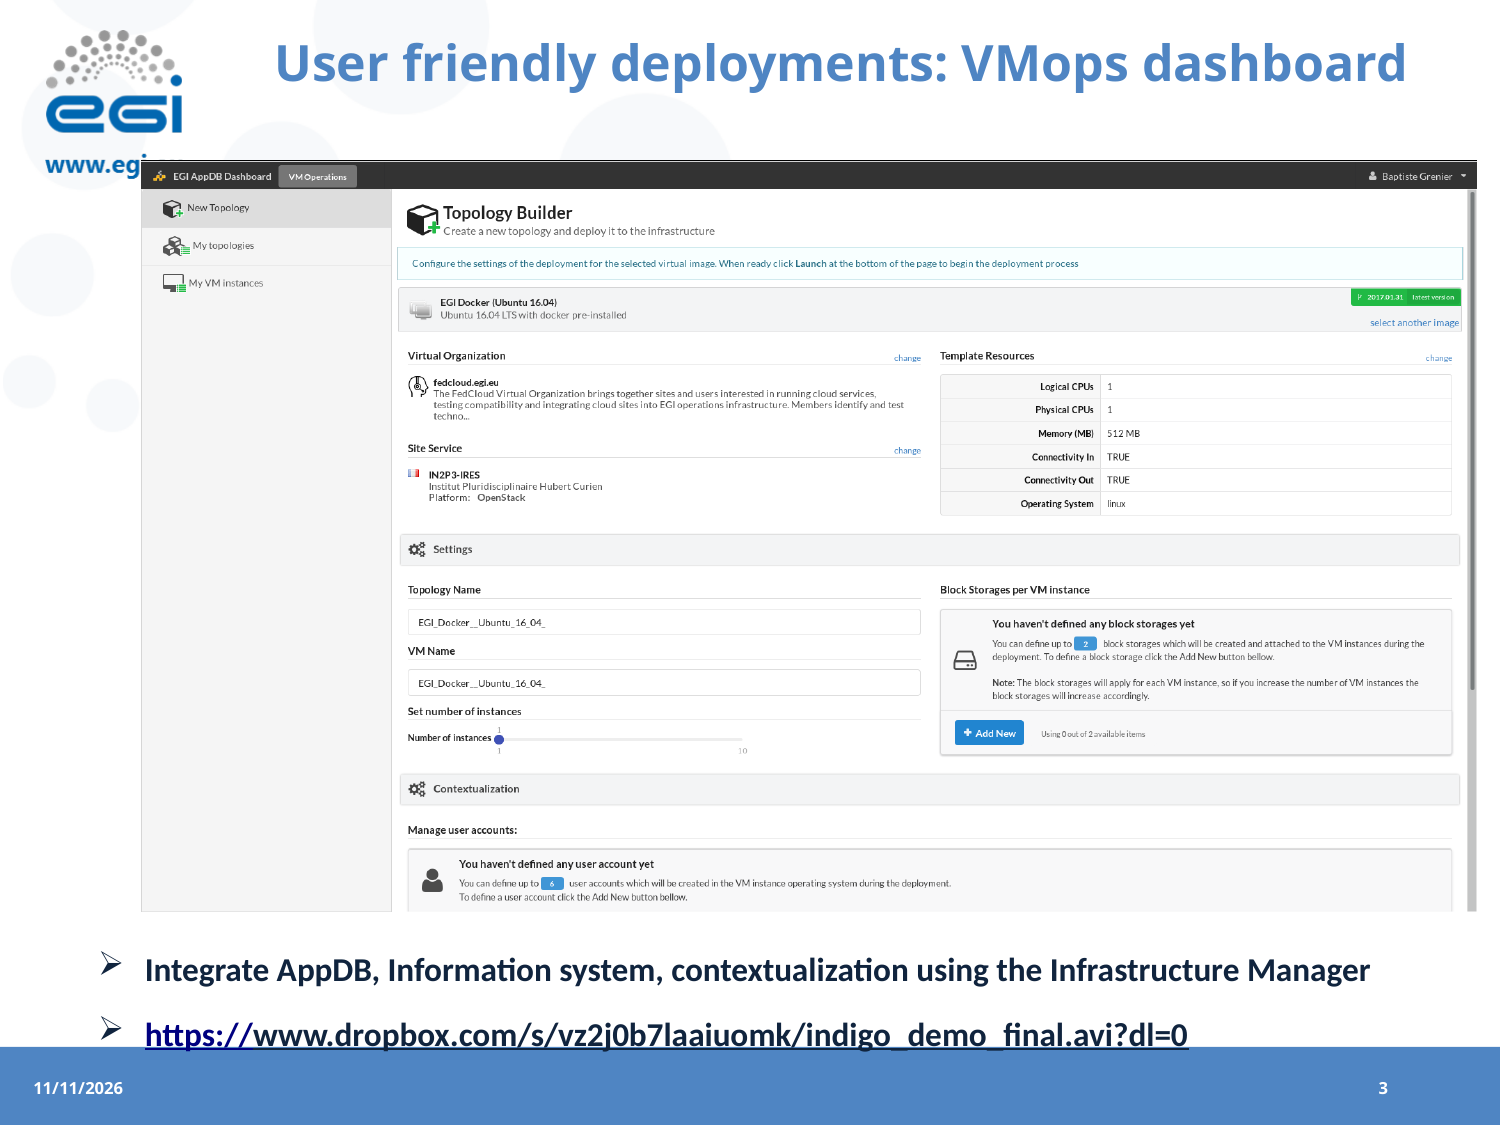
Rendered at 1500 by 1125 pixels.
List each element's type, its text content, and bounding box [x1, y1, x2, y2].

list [141, 160, 1477, 912]
title User friendly deployments: VMops dashboard [183, 9, 1424, 114]
text_box Integrate AppDB, Information system, contextualization using the Infrastructure Manager https://www.dropbox.com/s/vz2j0b7laaiuomk/indigo_demo_final.avi?dl=0 [81, 938, 1397, 1062]
picture [3, 0, 1076, 772]
